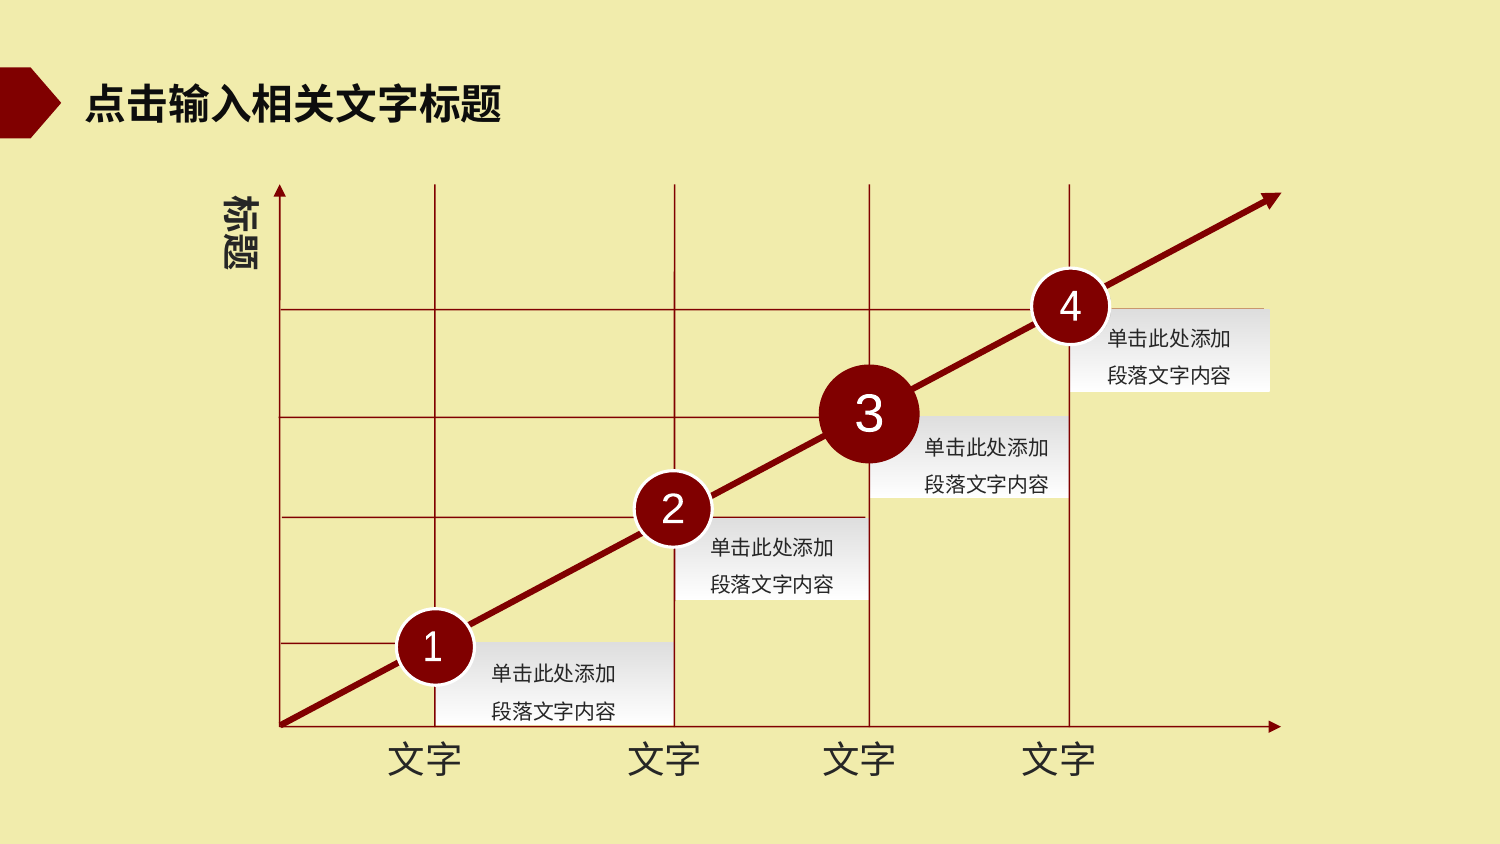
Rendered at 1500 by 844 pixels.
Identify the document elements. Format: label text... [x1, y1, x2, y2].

text_box 文字 [373, 728, 497, 789]
text_box [273, 184, 286, 727]
text_box 文字 [807, 728, 931, 789]
text_box [870, 471, 888, 498]
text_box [633, 470, 713, 548]
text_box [819, 364, 920, 463]
text_box [1115, 192, 1282, 282]
text_box 文字 [612, 728, 736, 789]
text_box 单击此处添加 段落文字内容 [673, 517, 871, 601]
text_box [0, 65, 63, 141]
text_box 标题 [196, 181, 273, 304]
text_box 单击此处添加 段落文字内容 [888, 417, 1086, 501]
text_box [1031, 267, 1111, 345]
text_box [396, 608, 476, 686]
text_box [1070, 720, 1282, 733]
text_box 单击此处添加 段落文字内容 [435, 644, 673, 728]
text_box 点击输入相关文字标题 [70, 70, 518, 135]
text_box 单击此处添加 段落文字内容 [1070, 308, 1268, 393]
text_box 文字 [1006, 728, 1130, 789]
